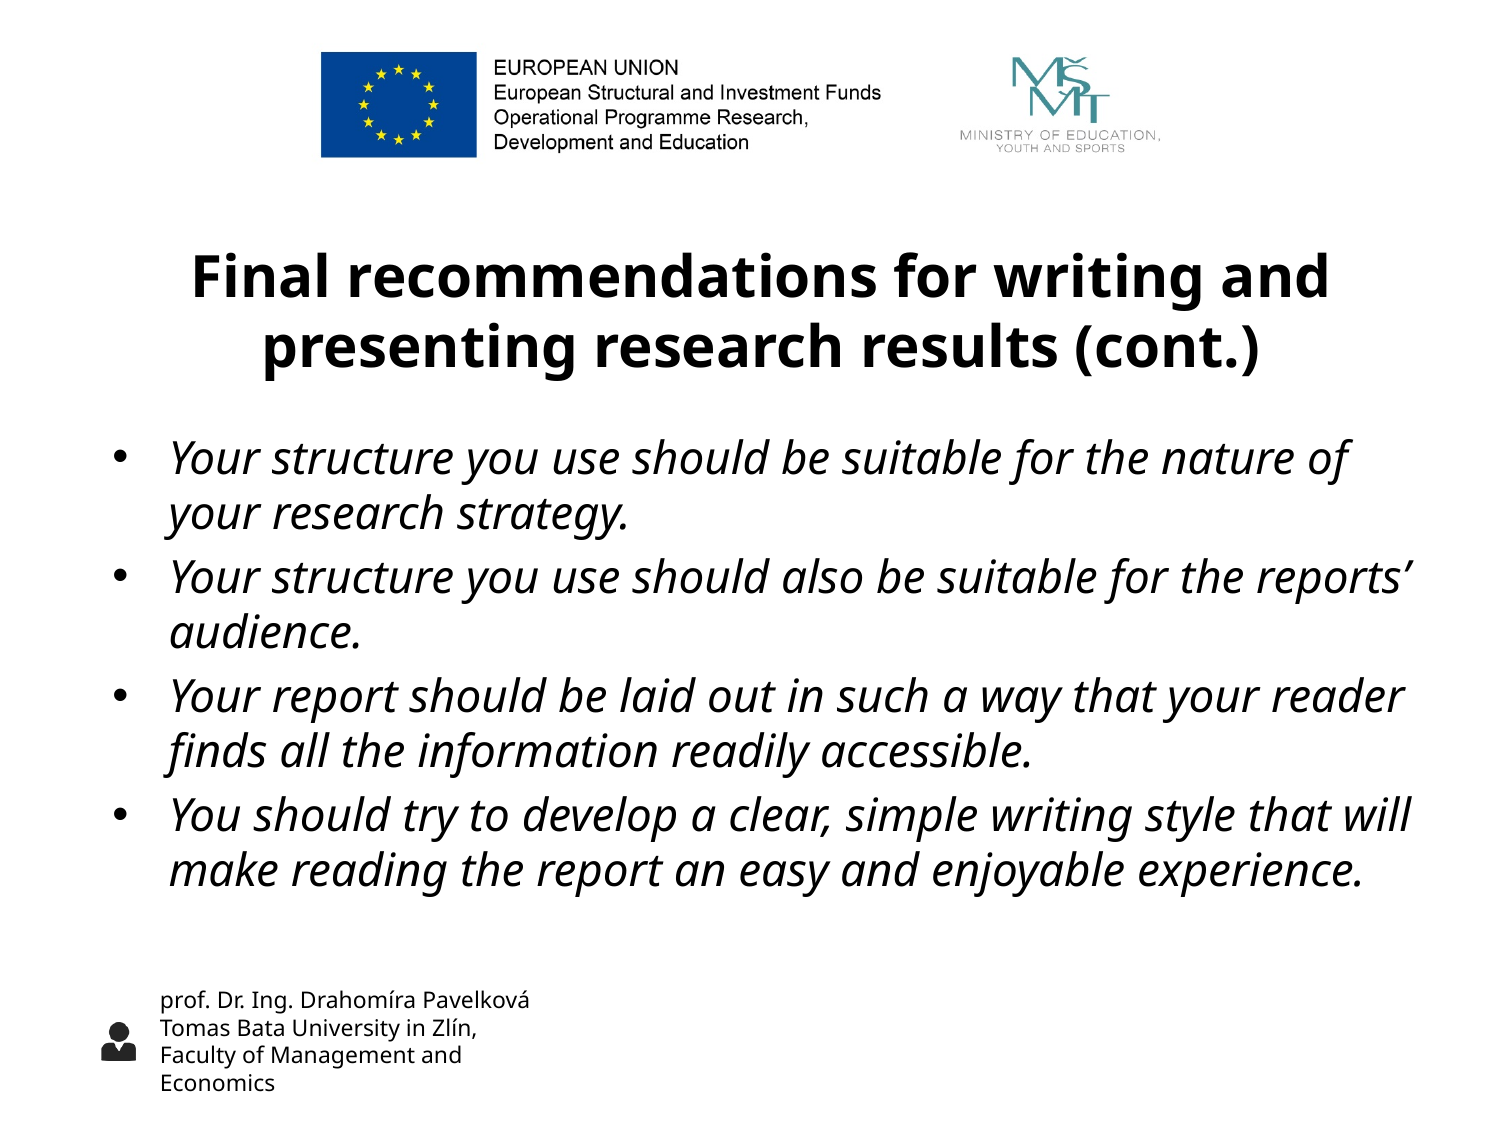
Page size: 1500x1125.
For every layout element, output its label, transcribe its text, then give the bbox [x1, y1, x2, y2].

picture [101, 1021, 136, 1062]
title Final recommendations for writing and presenting research results (cont.) [97, 232, 1425, 361]
footer prof. Dr. Ing. Drahomíra Pavelková Tomas Bata University in Zlín, Faculty of Management and Economics [145, 999, 550, 1083]
picture [268, 0, 1212, 210]
list Your structure you use should be suitable for the nature of your research strategy. Your structure you use should also be suitable for the reports’ audience. Your report should be laid out in such a way that your reader finds all the information readily accessible. You should try to develop a clear, simple writing style that will make reading the report an easy and enjoyable experience. [97, 361, 1448, 1000]
